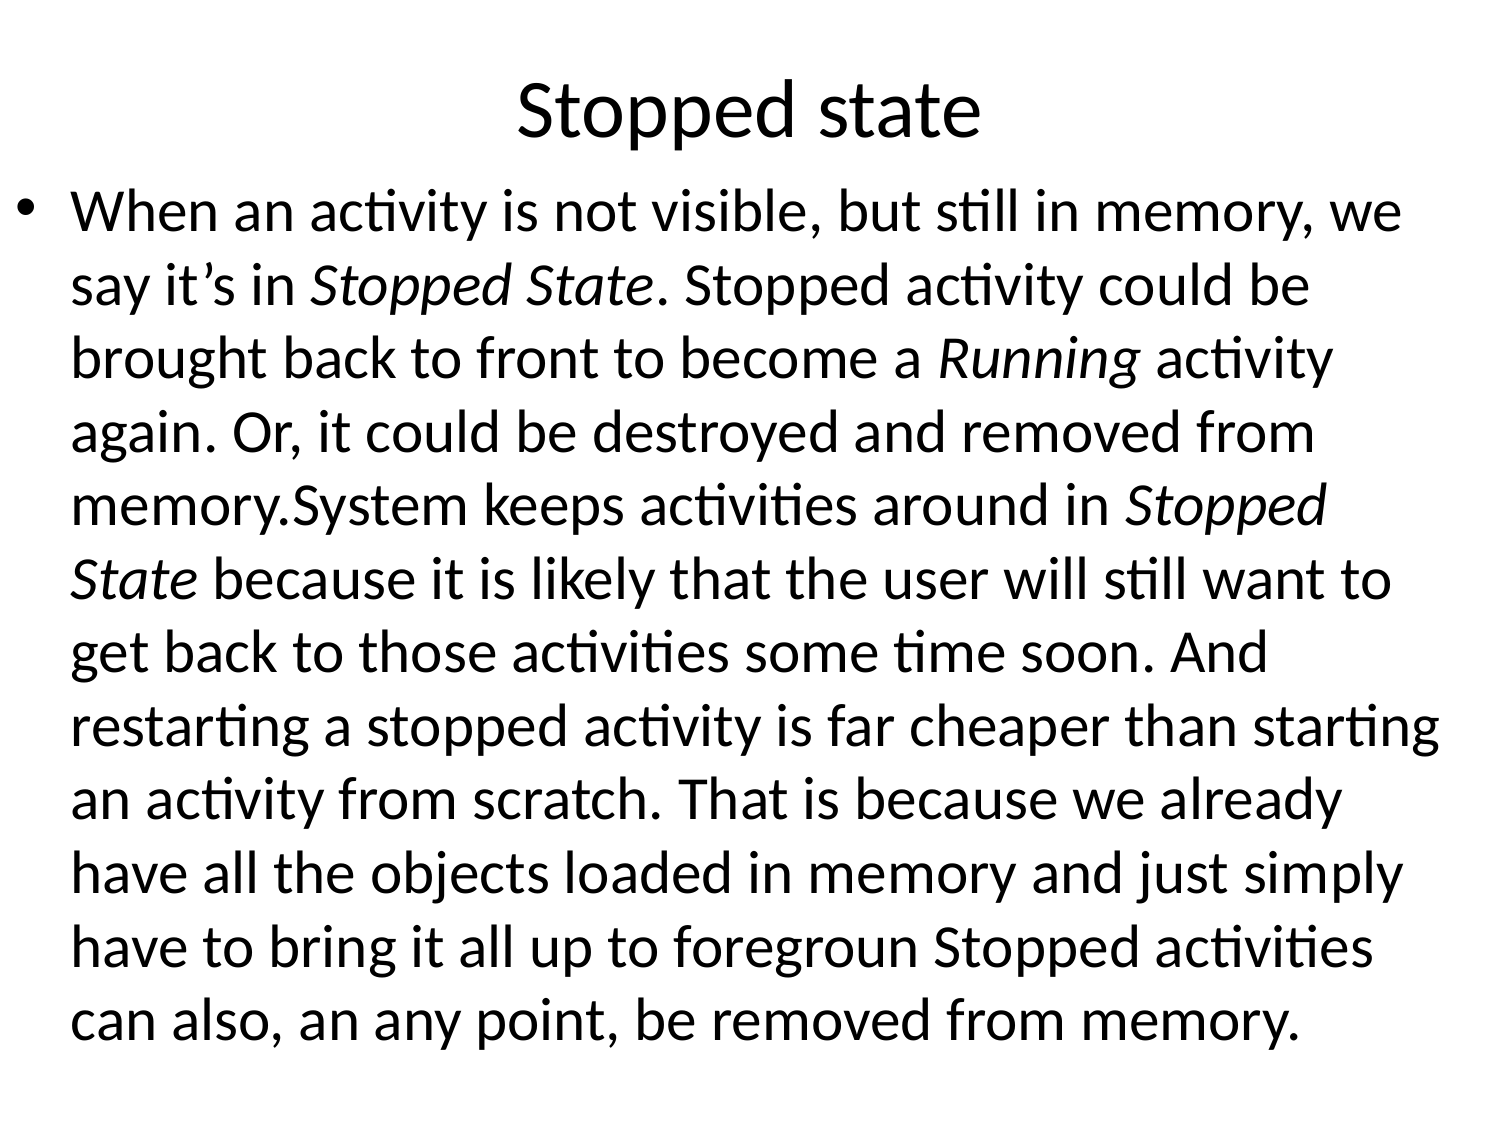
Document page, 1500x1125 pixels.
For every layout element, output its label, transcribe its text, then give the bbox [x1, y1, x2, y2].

list When an activity is not visible, but still in memory, we say it’s in Stopped State. Stopped activity could be brought back to front to become a Running activity again. Or, it could be destroyed and removed from memory.System keeps activities around in Stopped State because it is likely that the user will still want to get back to those activities some time soon. And restarting a stopped activity is far cheaper than starting an activity from scratch. That is because we already have all the objects loaded in memory and just simply have to bring it all up to foregroun Stopped activities can also, an any point, be removed from memory. [0, 162, 1475, 1063]
title Stopped state [75, 45, 1425, 162]
